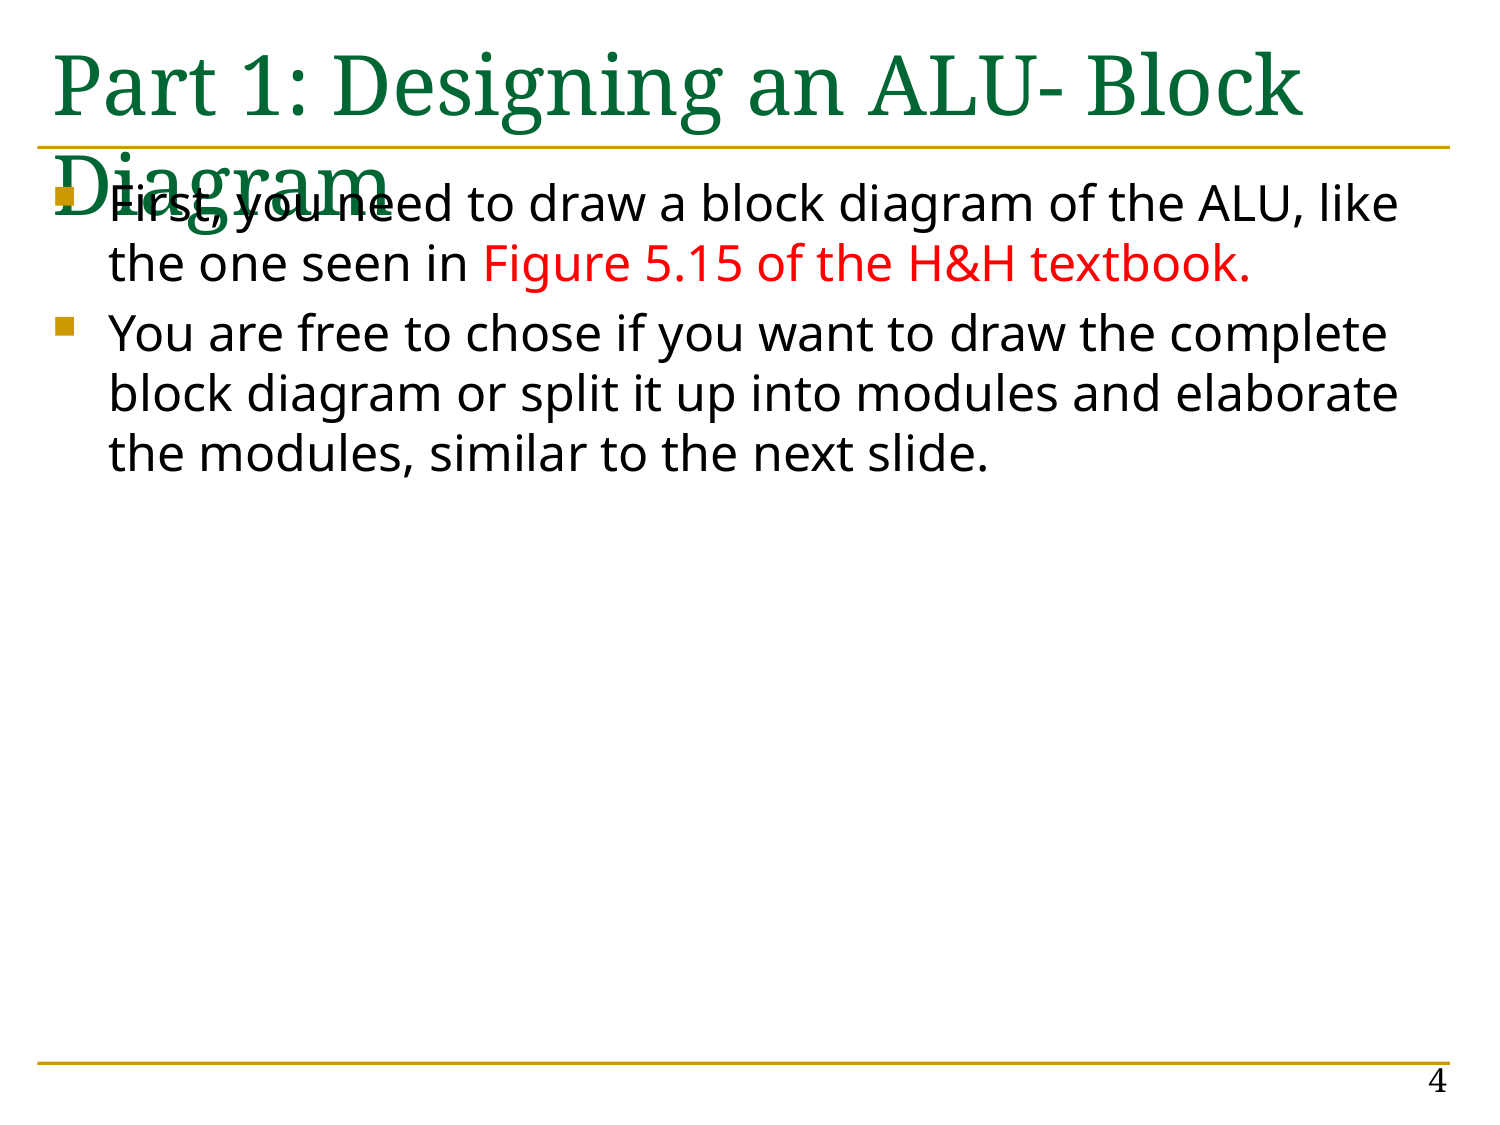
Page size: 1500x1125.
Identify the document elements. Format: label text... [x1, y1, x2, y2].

list First, you need to draw a block diagram of the ALU, like the one seen in Figure 5.15 of the H&H textbook. You are free to chose if you want to draw the complete block diagram or split it up into modules and elaborate the modules, similar to the next slide. [37, 163, 1450, 1016]
slide_number 4 [1111, 1036, 1462, 1112]
title Part 1: Designing an ALU- Block Diagram [37, 24, 1450, 163]
